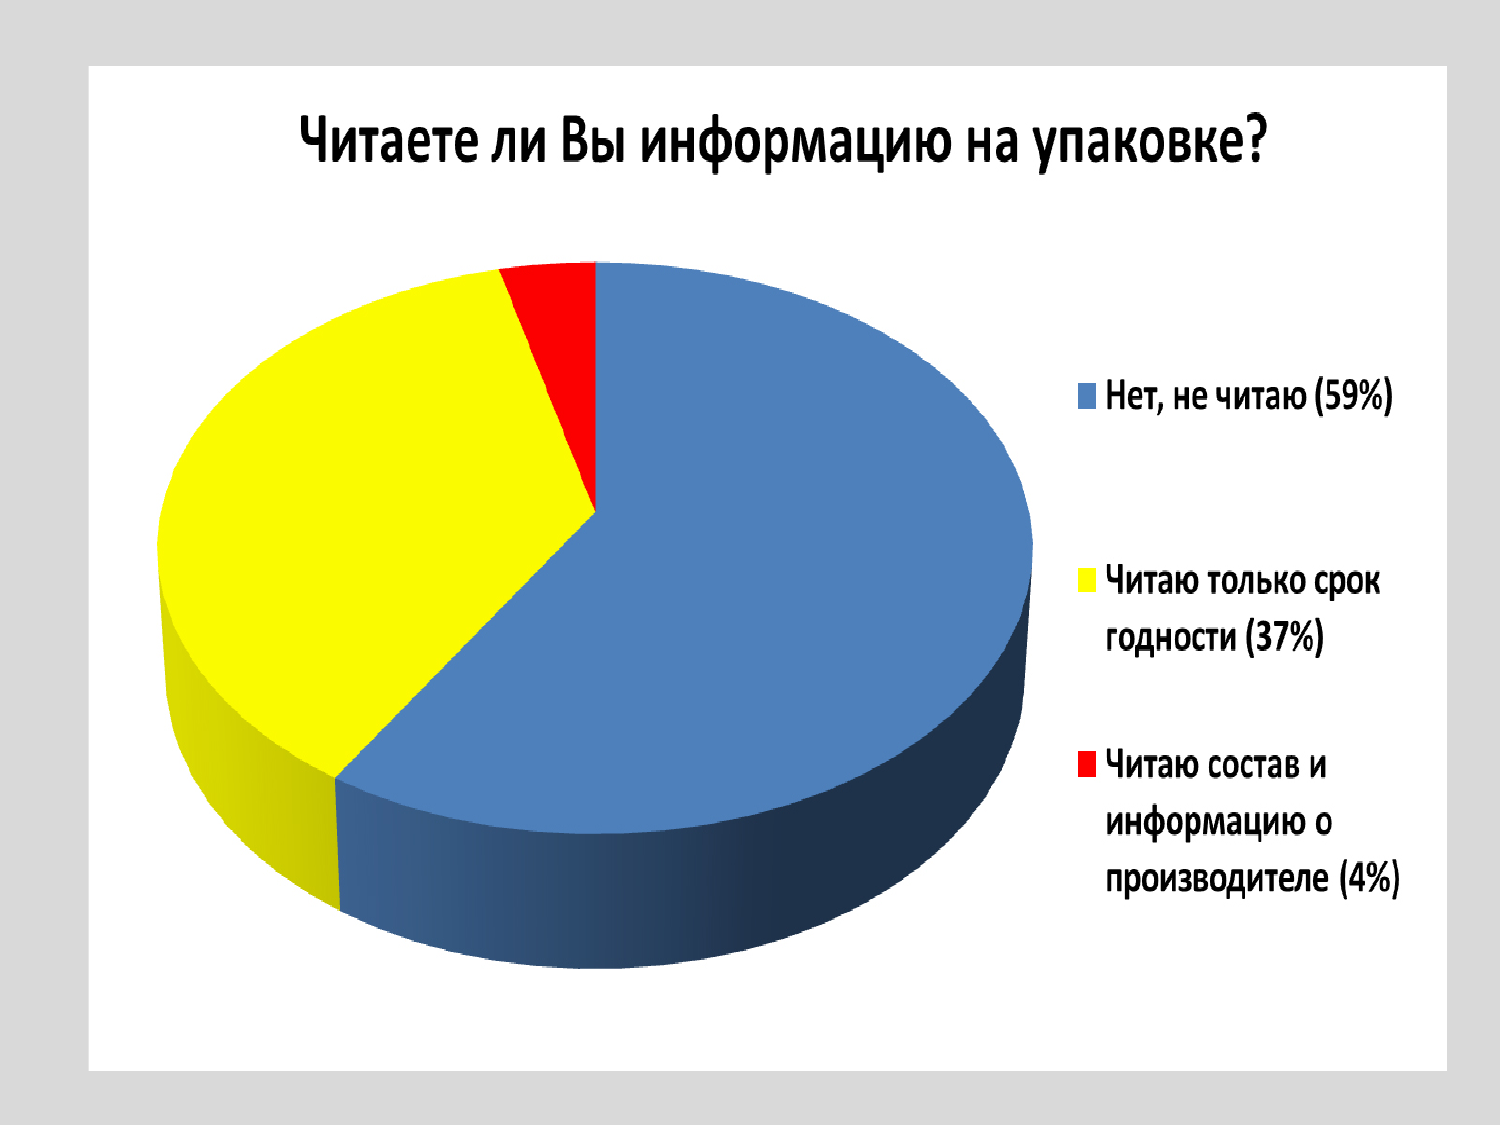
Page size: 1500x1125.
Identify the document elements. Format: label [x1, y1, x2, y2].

picture [88, 66, 1448, 1071]
